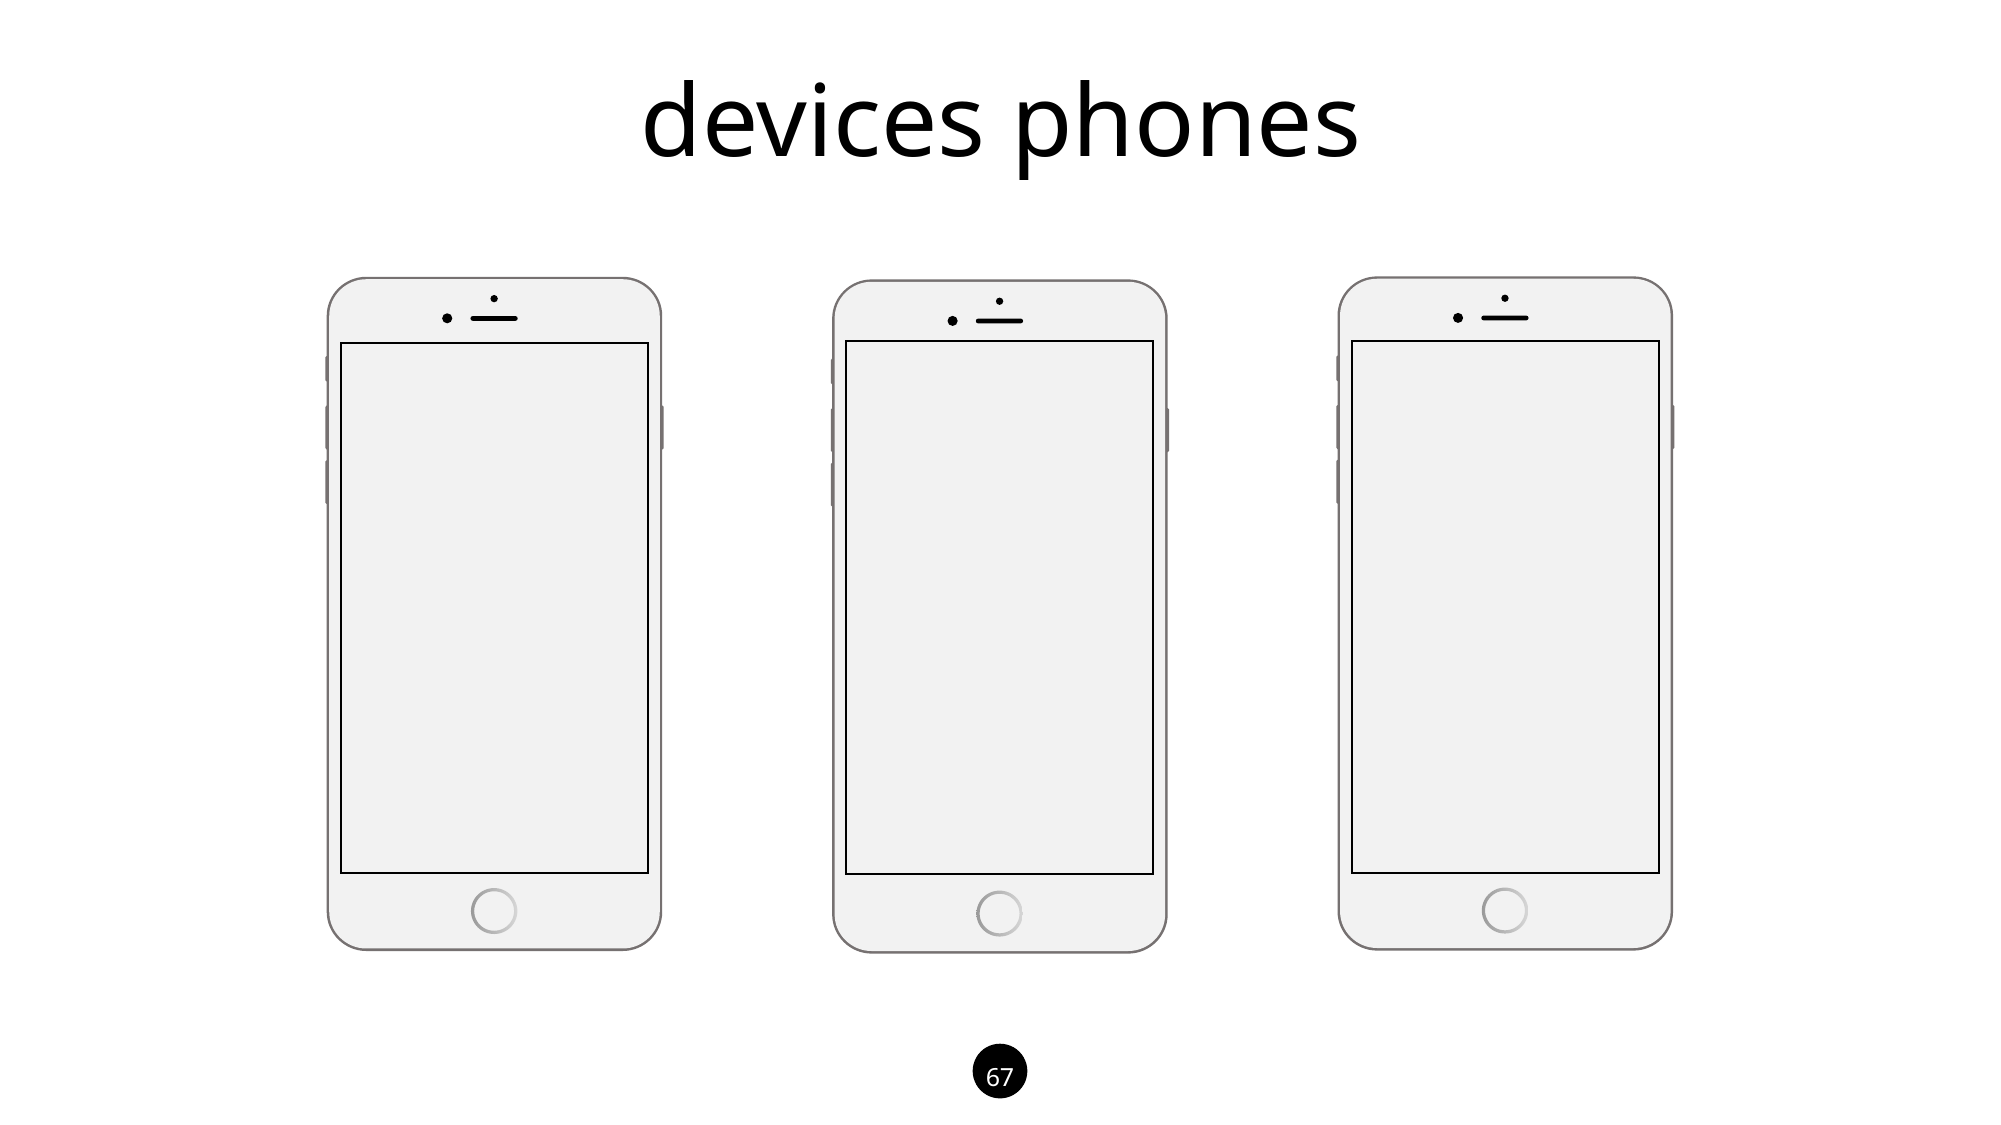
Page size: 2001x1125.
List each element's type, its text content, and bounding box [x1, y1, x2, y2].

picture [846, 342, 1155, 875]
text_box 67 [962, 1039, 1038, 1099]
text_box devices phones [459, 49, 1544, 184]
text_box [325, 276, 664, 952]
picture [1351, 342, 1661, 875]
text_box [830, 279, 1170, 954]
picture [340, 341, 650, 874]
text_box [1336, 276, 1675, 951]
